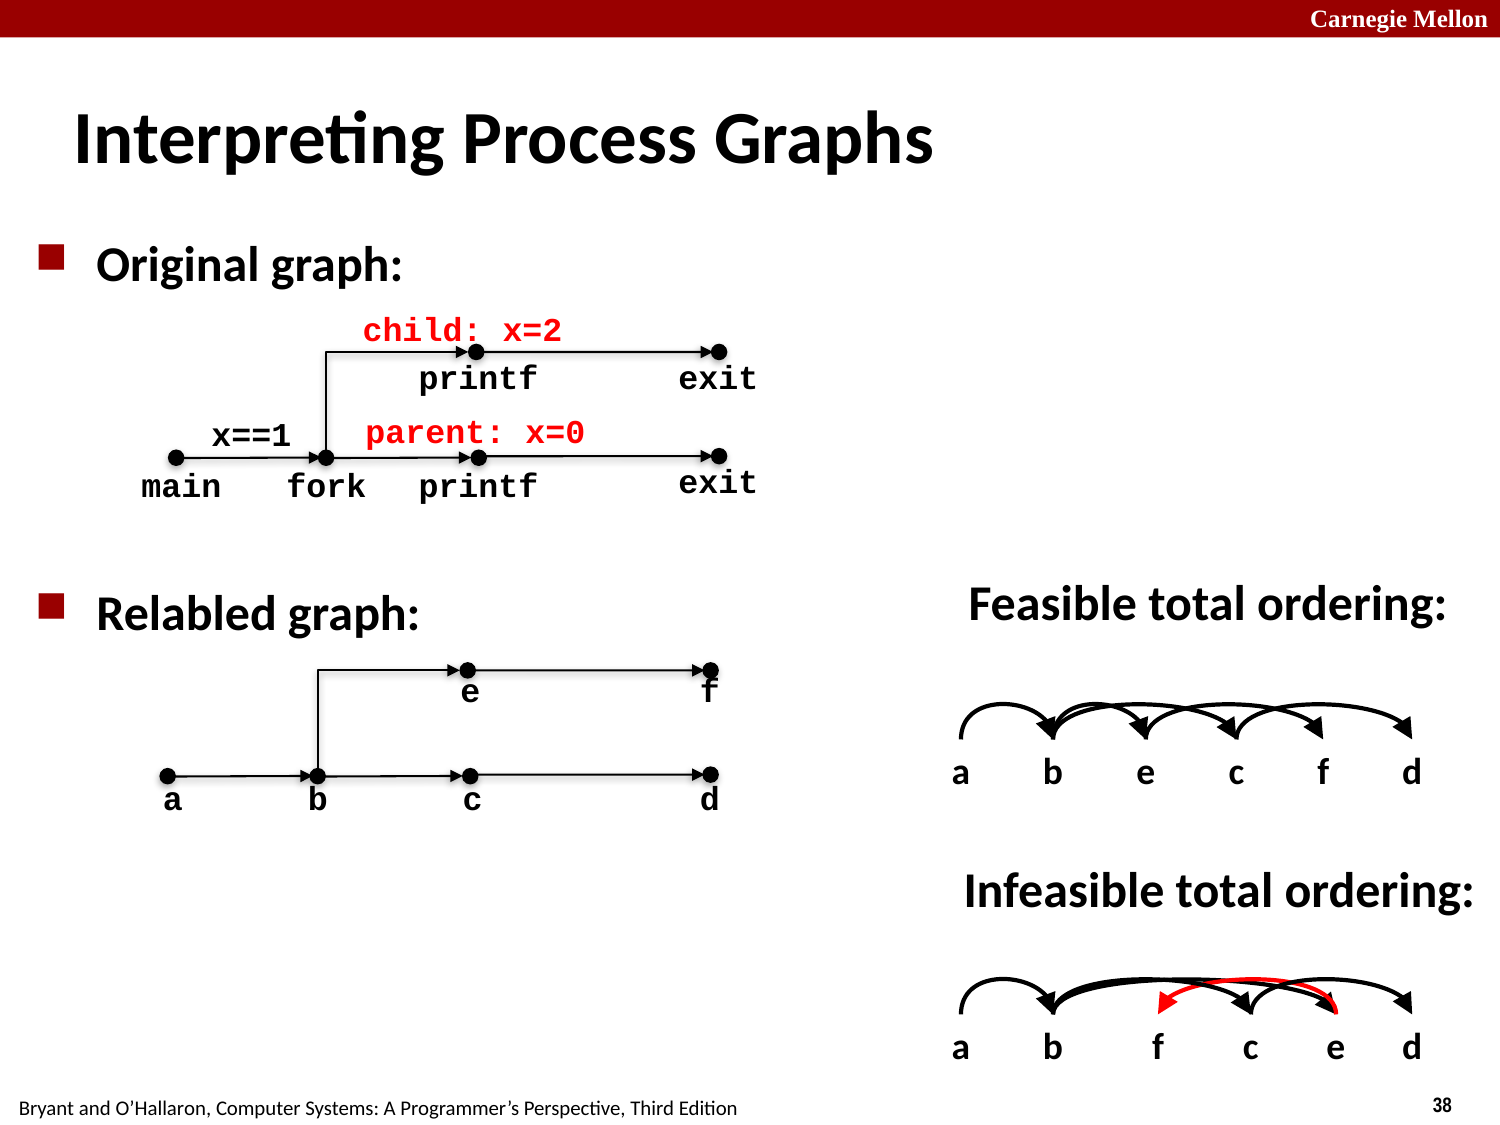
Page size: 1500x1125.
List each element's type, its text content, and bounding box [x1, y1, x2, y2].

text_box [147, 661, 788, 826]
title Interpreting Process Graphs [58, 71, 1305, 197]
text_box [936, 849, 1495, 1076]
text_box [125, 300, 797, 513]
list Original graph: Relabled graph: [24, 223, 797, 863]
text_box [936, 563, 1467, 801]
